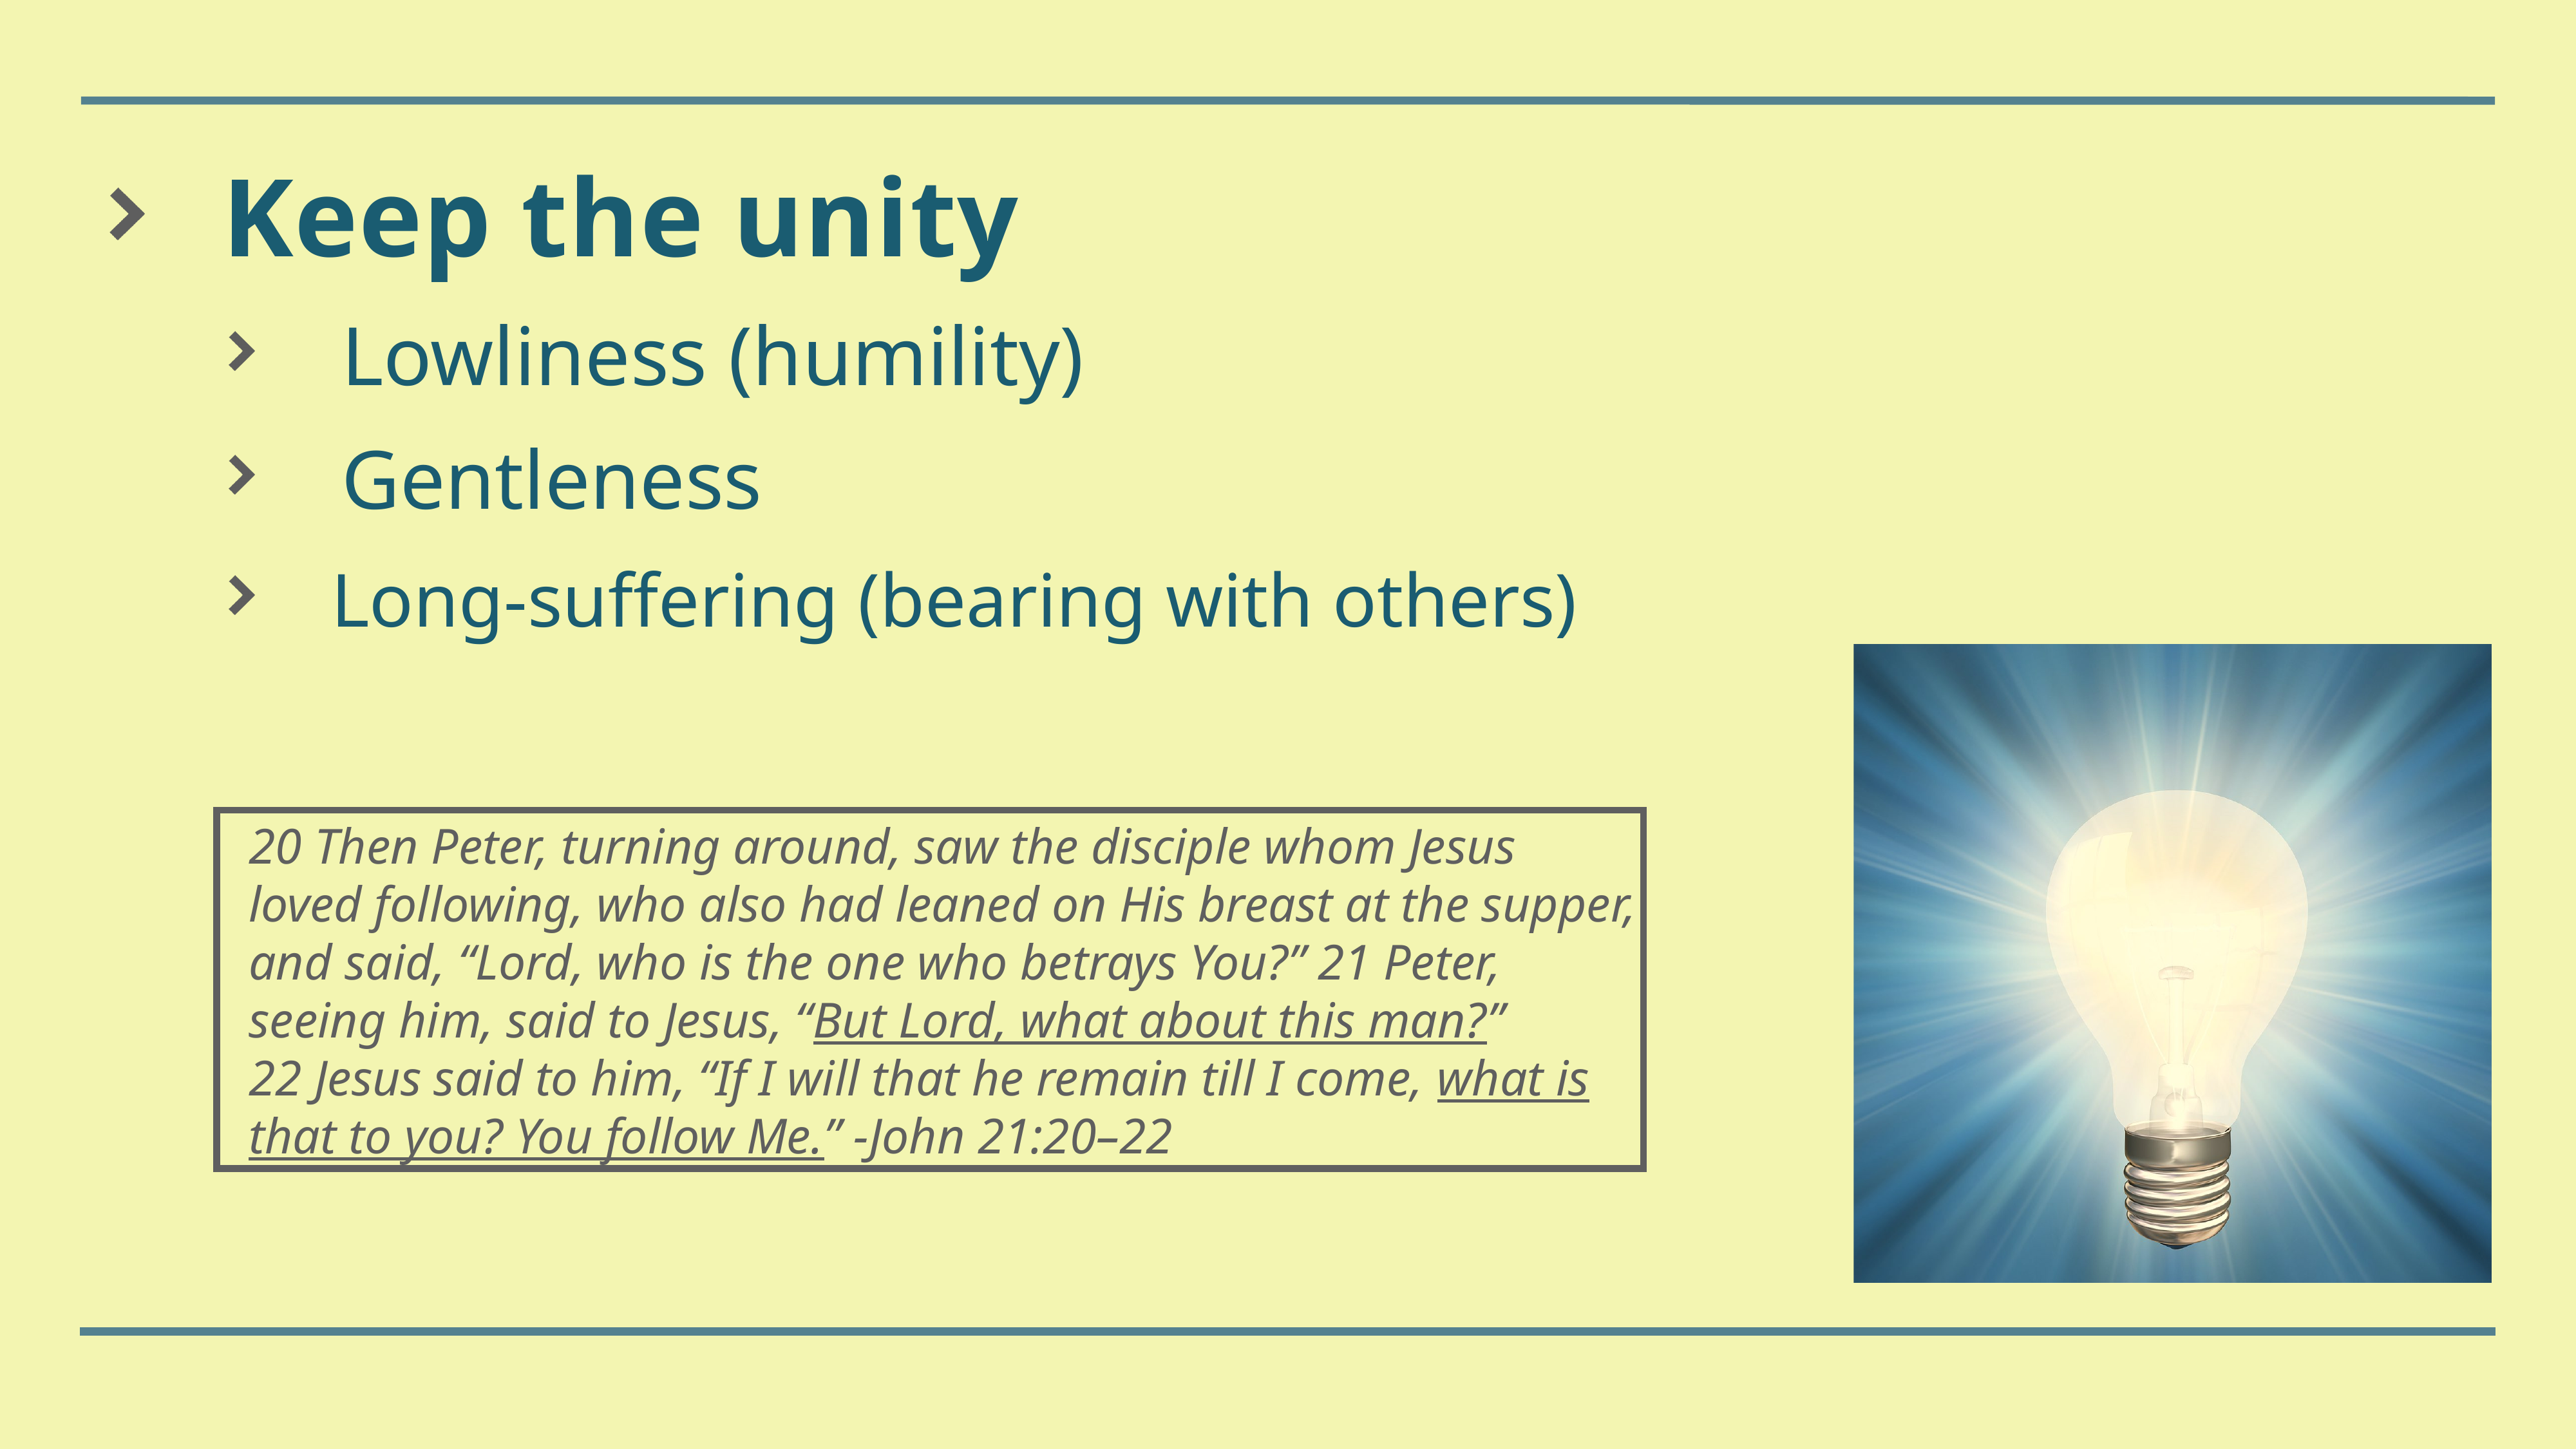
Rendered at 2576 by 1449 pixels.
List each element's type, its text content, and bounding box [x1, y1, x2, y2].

text_box 20 Then Peter, turning around, saw the disciple whom Jesus loved following, who also had leaned on His breast at the supper, and said, “Lord, who is the one who betrays You?” 21 Peter, seeing him, said to Jesus, “But Lord, what about this man?” 22 Jesus said to him, “If I will that he remain till I come, what is that to you? You follow Me.” -John 21:20–22 [216, 810, 1644, 1169]
text_box Long-suffering (bearing with others) [223, 572, 1707, 697]
text_box Lowliness (humility) [223, 332, 1101, 450]
text_box Gentleness [223, 450, 1389, 572]
text_box Keep the unity [104, 144, 1993, 332]
picture [1853, 644, 2492, 1283]
picture [229, 332, 255, 371]
picture [229, 575, 255, 615]
picture [109, 187, 145, 240]
picture [229, 455, 255, 495]
